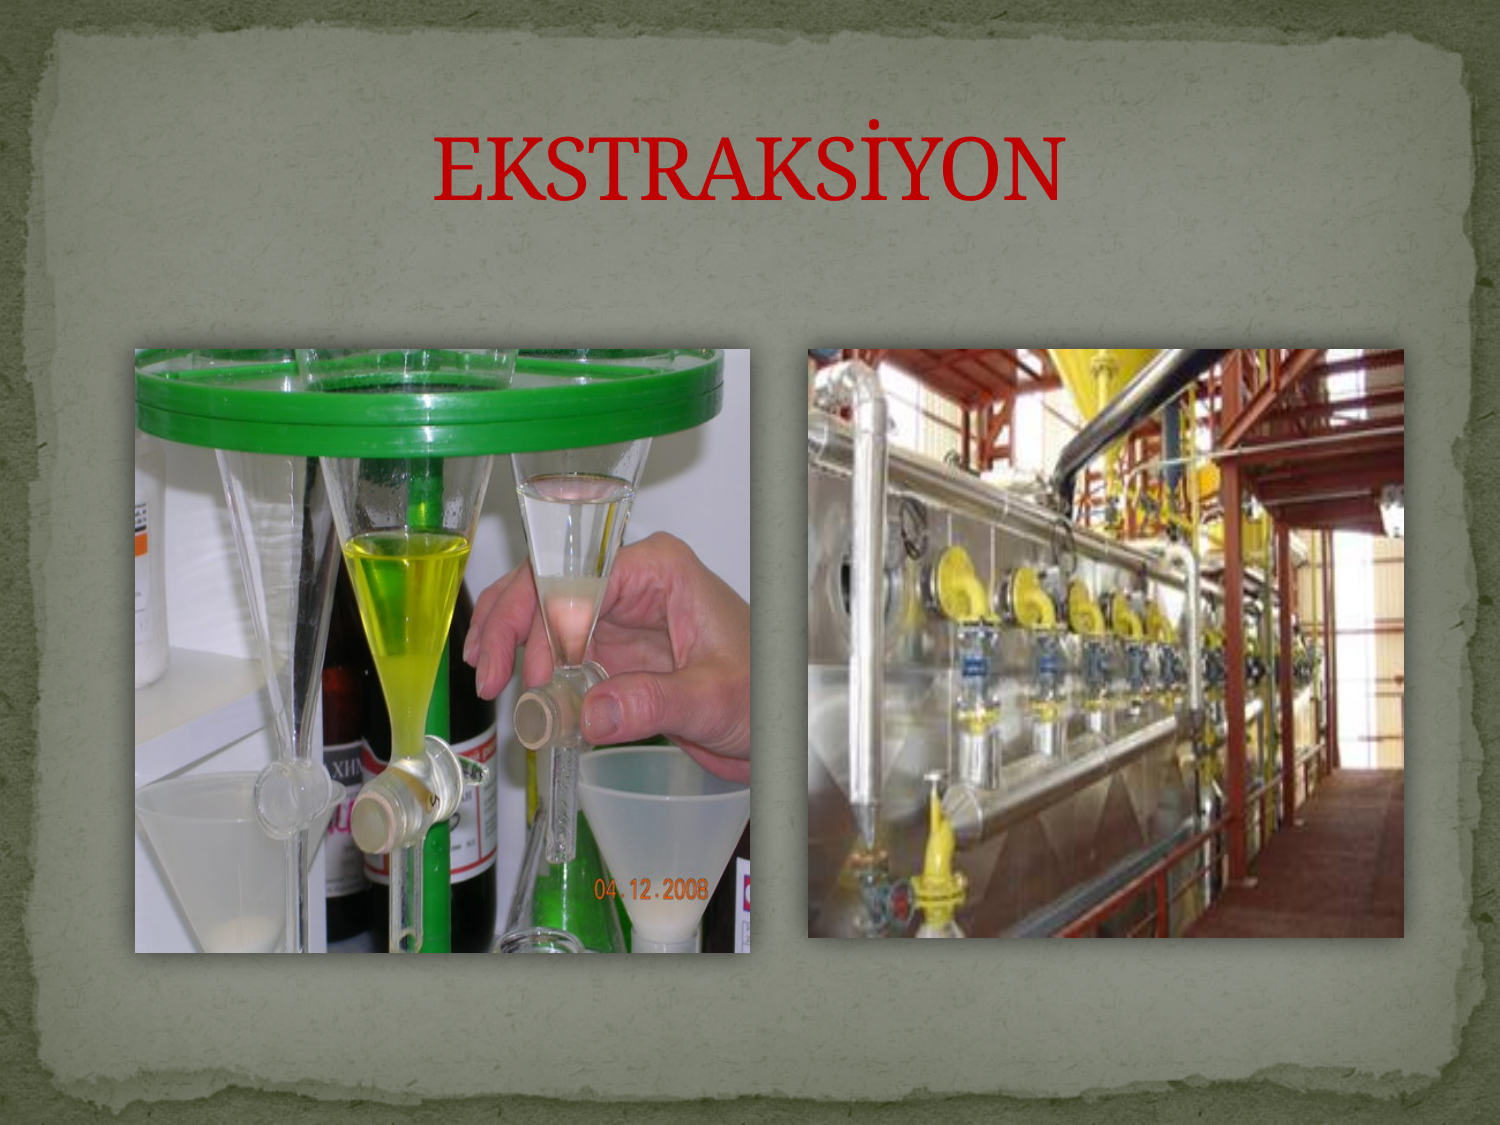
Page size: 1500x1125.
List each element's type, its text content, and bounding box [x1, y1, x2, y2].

title EKSTRAKSİYON [74, 24, 1425, 225]
picture [808, 349, 1404, 938]
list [138, 352, 750, 952]
